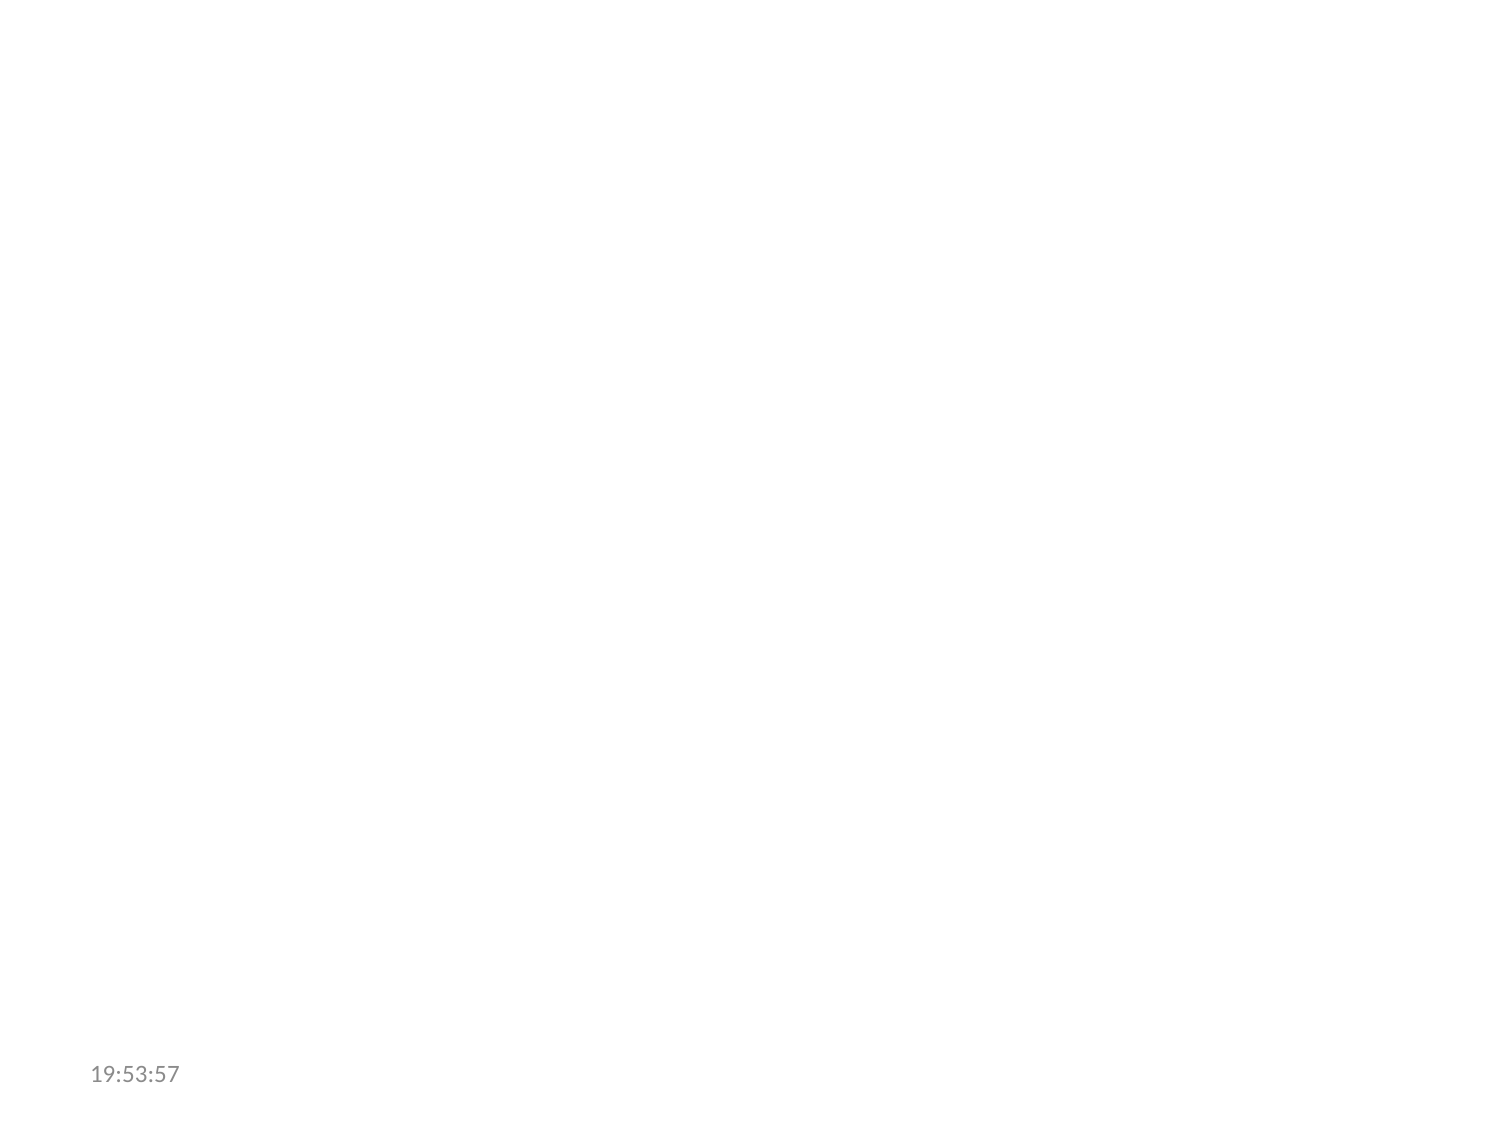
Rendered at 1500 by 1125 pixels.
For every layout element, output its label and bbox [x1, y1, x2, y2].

slide_number [75, 1042, 425, 1103]
